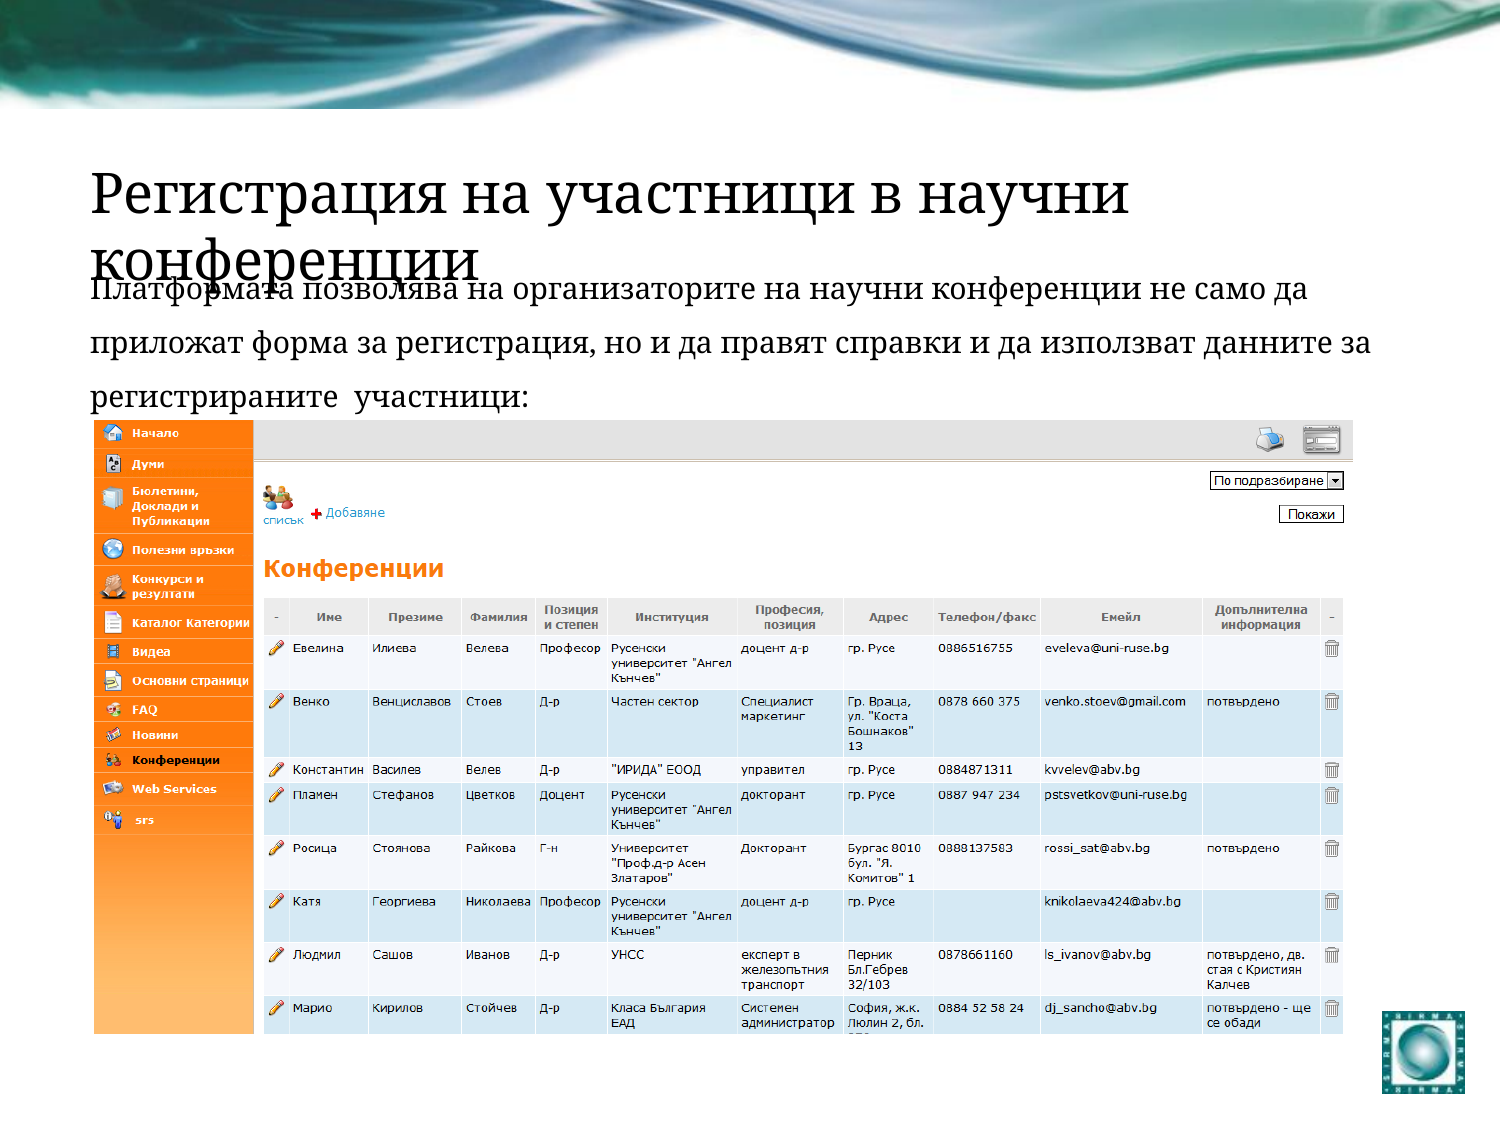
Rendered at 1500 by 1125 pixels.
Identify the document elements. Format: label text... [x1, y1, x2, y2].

picture [94, 420, 1353, 1034]
title Регистрация на участници в научни конференции [75, 149, 1425, 243]
picture [1381, 1011, 1465, 1094]
picture [0, 0, 1500, 109]
list Платформата позволява на организаторите на научни конференции не само да приложат форма за регистрация, но и да правят справки и да използват данните за регистрираните участници: [75, 243, 1425, 421]
